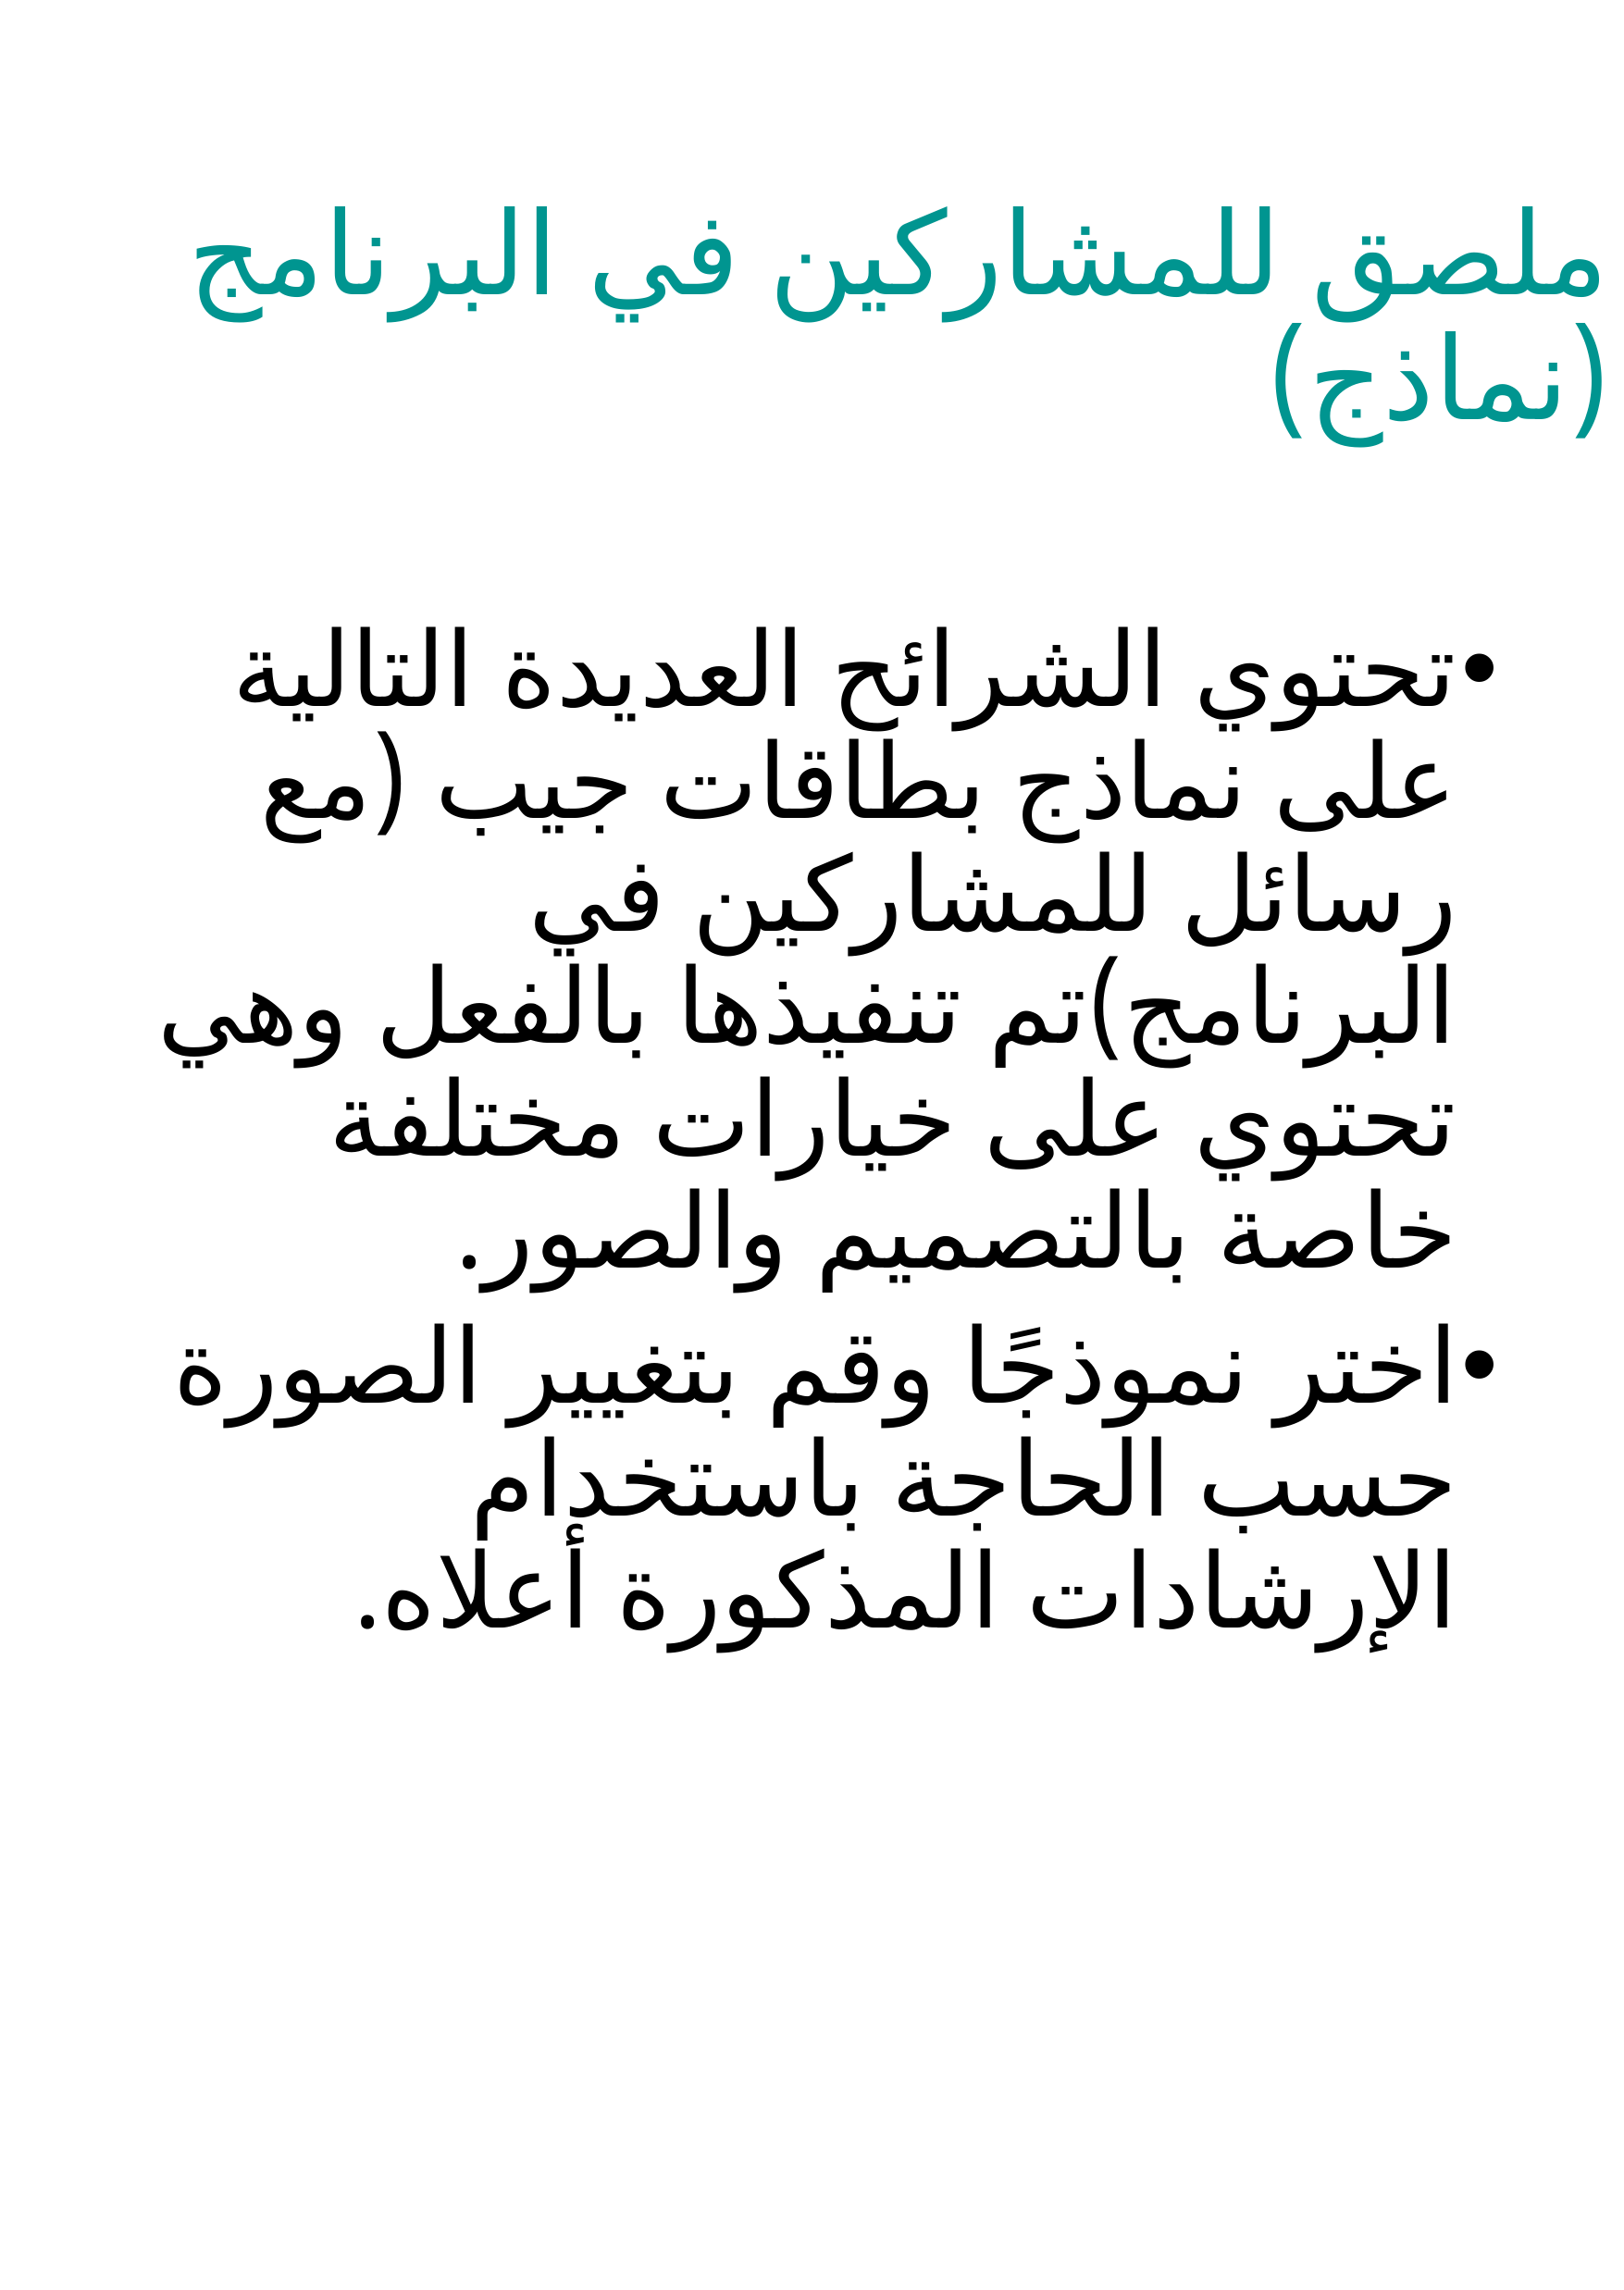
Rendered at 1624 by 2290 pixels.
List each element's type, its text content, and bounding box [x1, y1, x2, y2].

list تحتوي الشرائح العديدة التالية على نماذج بطاقات جيب (مع رسائل للمشاركين في البرنامج)تم تنفيذها بالفعل وهي تحتوي على خيارات مختلفة خاصة بالتصميم والصور. اختر نموذجًا وقم بتغيير الصورة حسب الحاجة باستخدام الإرشادات المذكورة أعلاه. [111, 609, 1513, 2063]
title ملصق للمشاركين في البرنامج (نماذج) [50, 121, 1624, 517]
